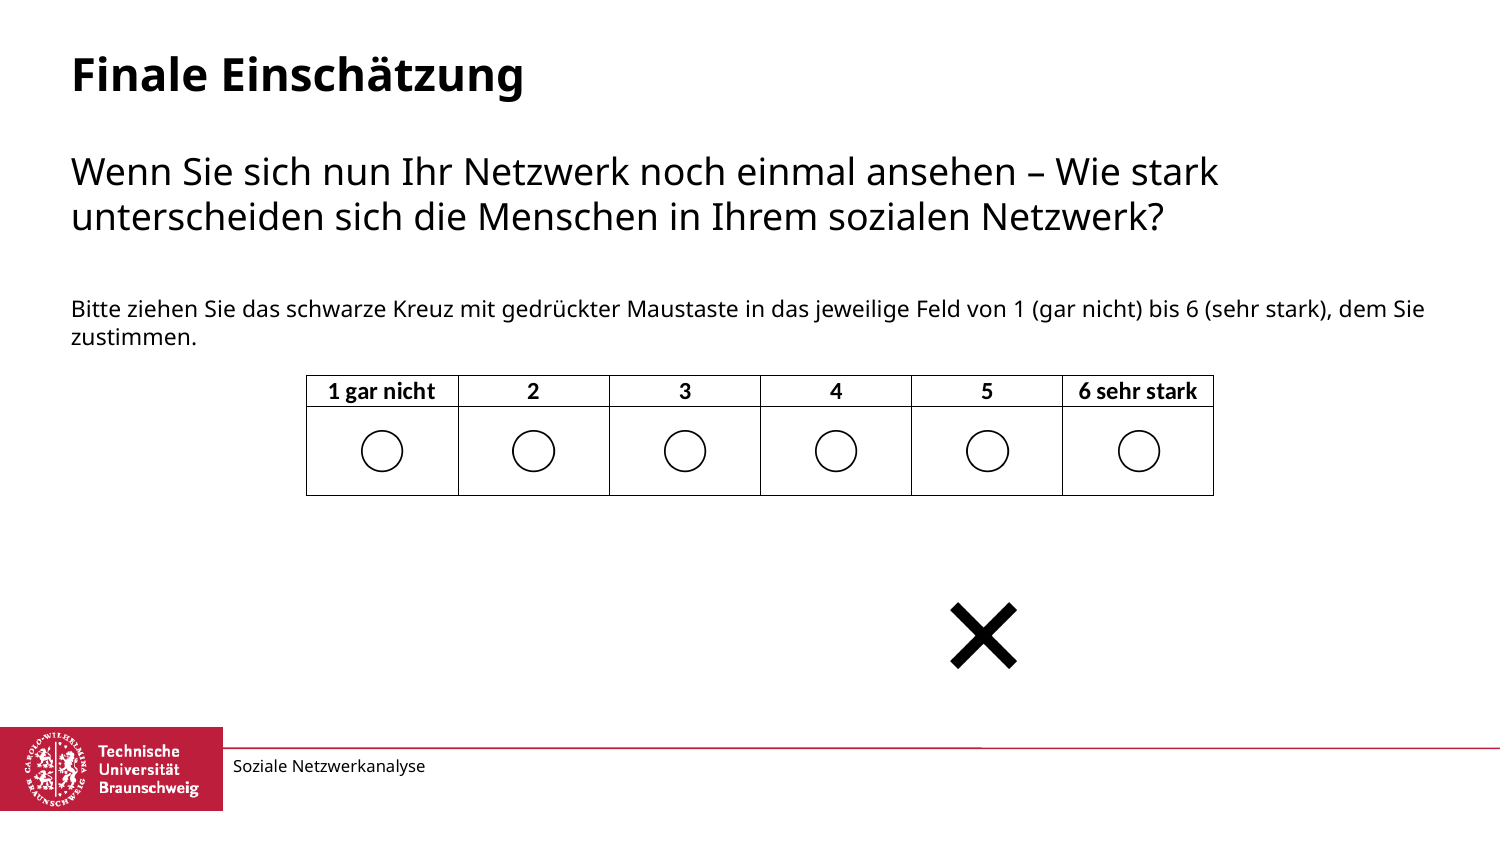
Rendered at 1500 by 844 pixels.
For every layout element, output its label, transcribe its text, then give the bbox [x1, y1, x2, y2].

list Wenn Sie sich nun Ihr Netzwerk noch einmal ansehen – Wie stark unterscheiden sich die Menschen in Ihrem sozialen Netzwerk? Bitte ziehen Sie das schwarze Kreuz mit gedrückter Maustaste in das jeweilige Feld von 1 (gar nicht) bis 6 (sehr stark), dem Sie zustimmen. [70, 147, 1445, 558]
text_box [276, 374, 1215, 526]
picture [938, 590, 1030, 681]
title Finale Einschätzung [70, 13, 1445, 102]
picture [0, 727, 223, 811]
